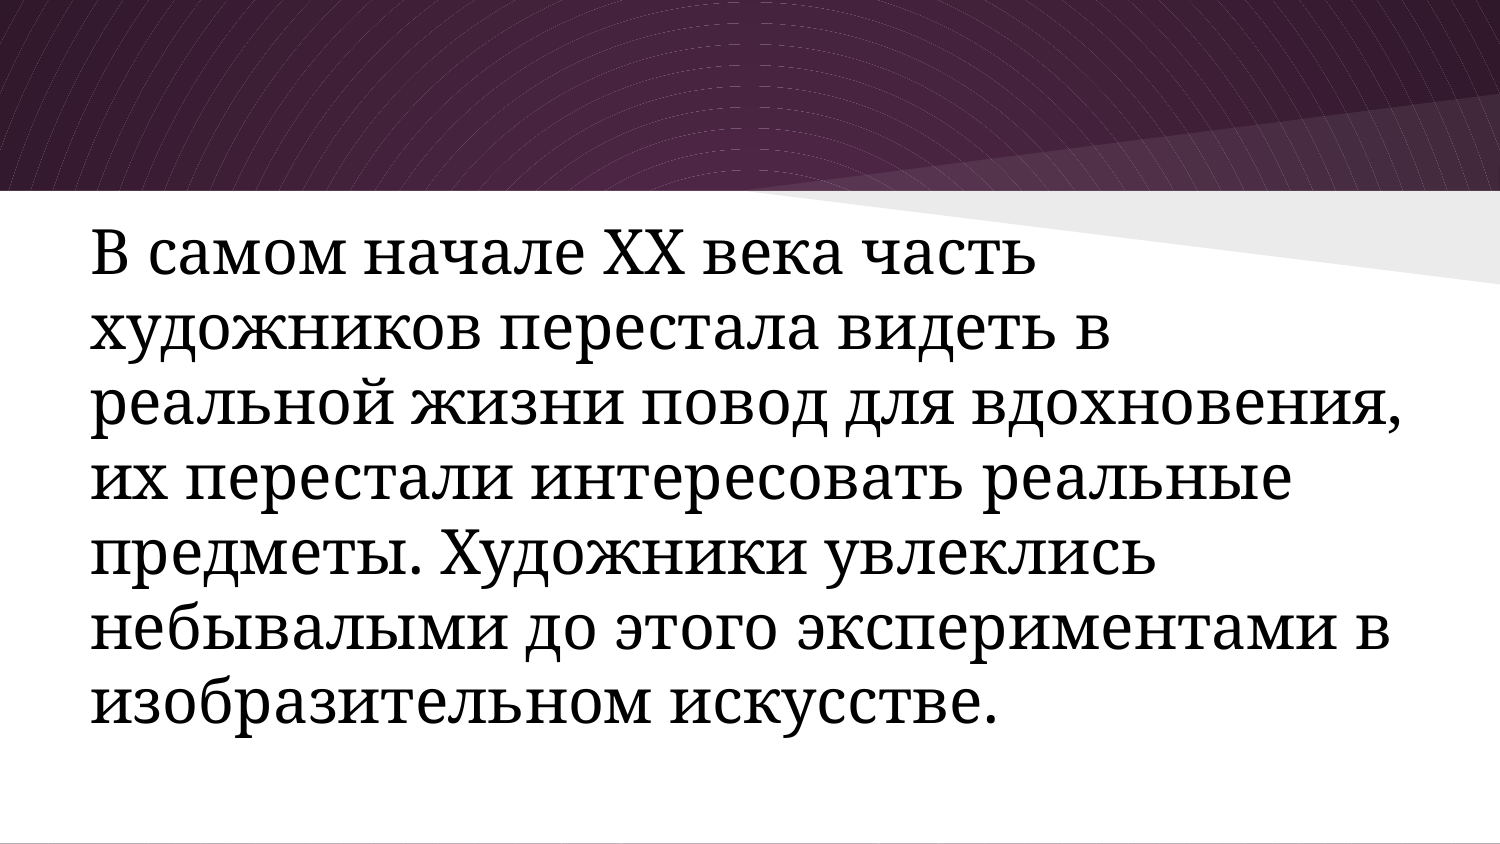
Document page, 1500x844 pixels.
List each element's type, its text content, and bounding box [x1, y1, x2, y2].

list В самом начале XX века часть художников перестала видеть в реальной жизни повод для вдохновения, их перестали интересовать реальные предметы. Художники увлеклись небывалыми до этого экспериментами в изобразительном искусстве. [75, 196, 1425, 808]
